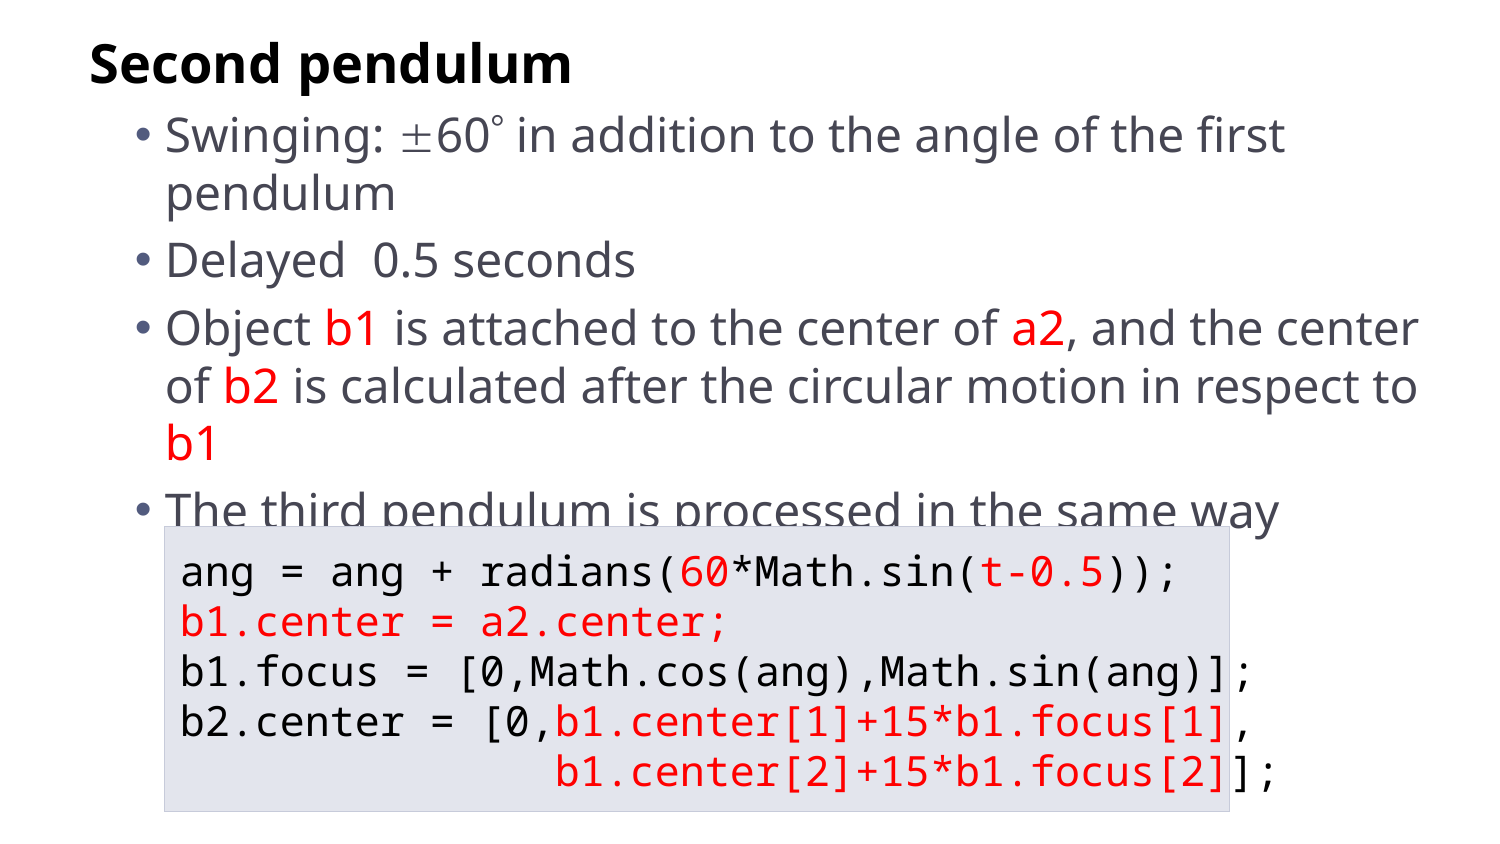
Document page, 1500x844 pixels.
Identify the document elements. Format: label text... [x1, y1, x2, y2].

text_box ang = ang + radians(60*Math.sin(t-0.5)); b1.center = a2.center; b1.focus = [0,Math.cos(ang),Math.sin(ang)]; b2.center = [0,b1.center[1]+15*b1.focus[1], b1.center[2]+15*b1.focus[2]]; [164, 526, 1230, 812]
list Second pendulum Swinging: 60 in addition to the angle of the first pendulum Delayed 0.5 seconds Object b1 is attached to the center of a2, and the center of b2 is calculated after the circular motion in respect to b1 The third pendulum is processed in the same way [75, 21, 1475, 835]
